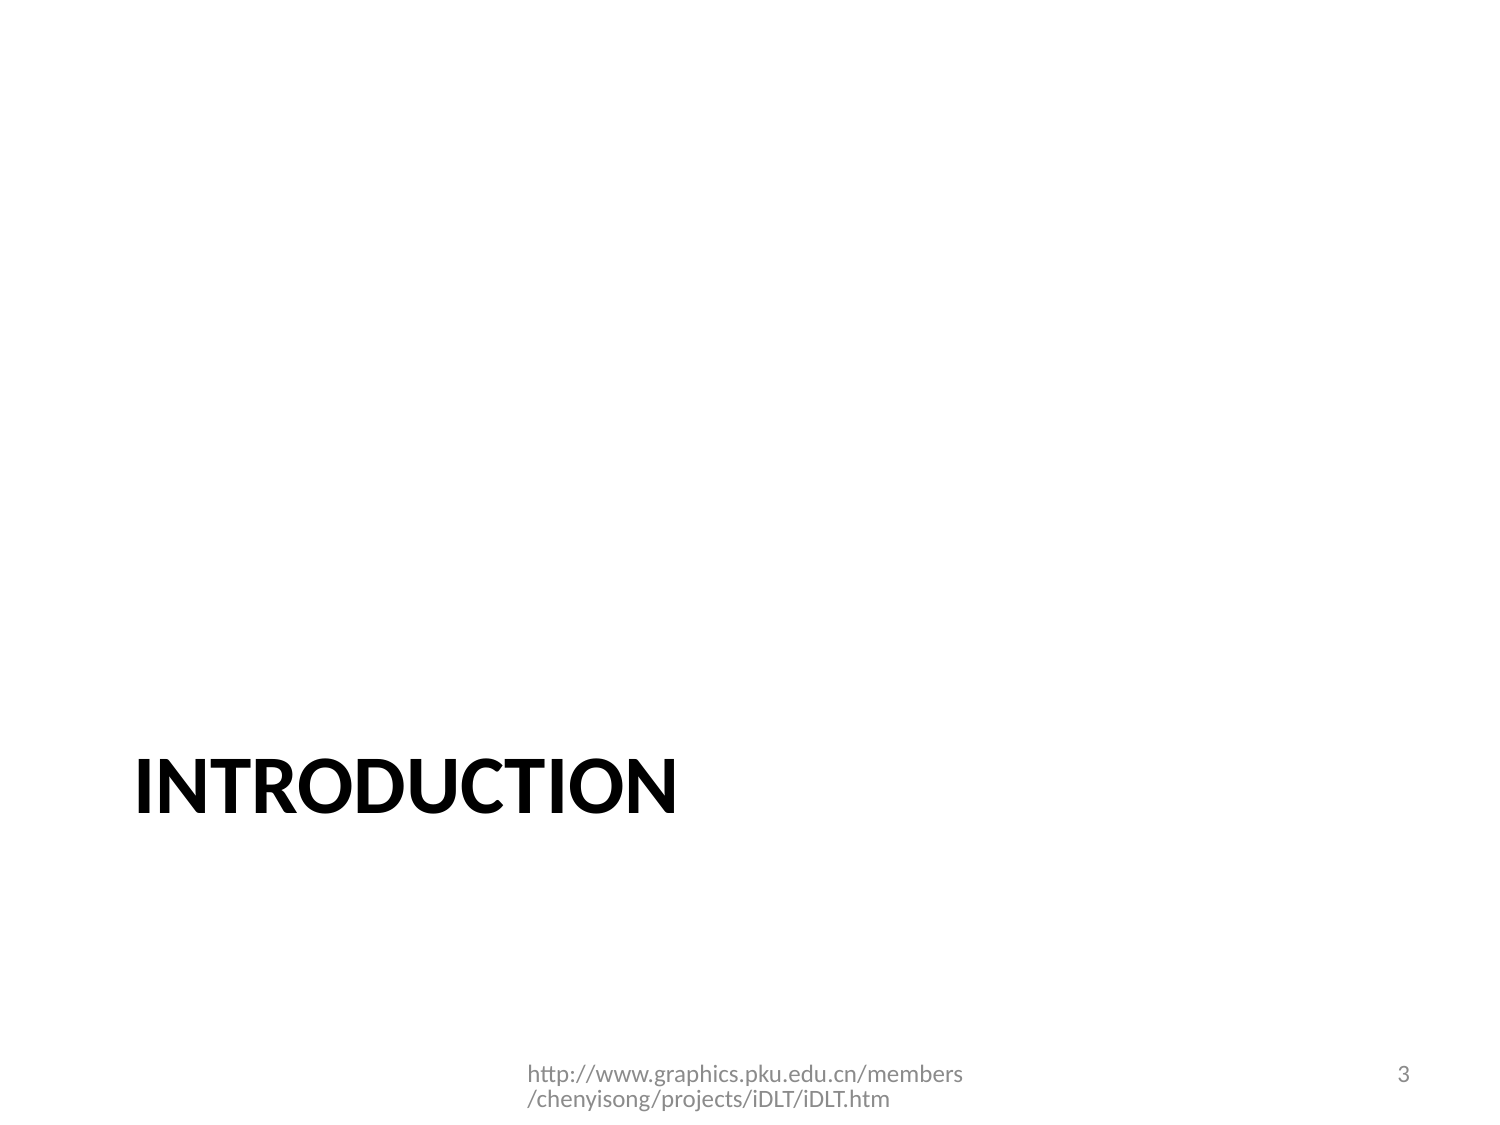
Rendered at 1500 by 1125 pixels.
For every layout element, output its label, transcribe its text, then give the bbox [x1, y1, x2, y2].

title introduction [118, 722, 1394, 947]
footer http://www.graphics.pku.edu.cn/members/chenyisong/projects/iDLT/iDLT.htm [512, 1042, 988, 1103]
slide_number 3 [1074, 1042, 1425, 1103]
